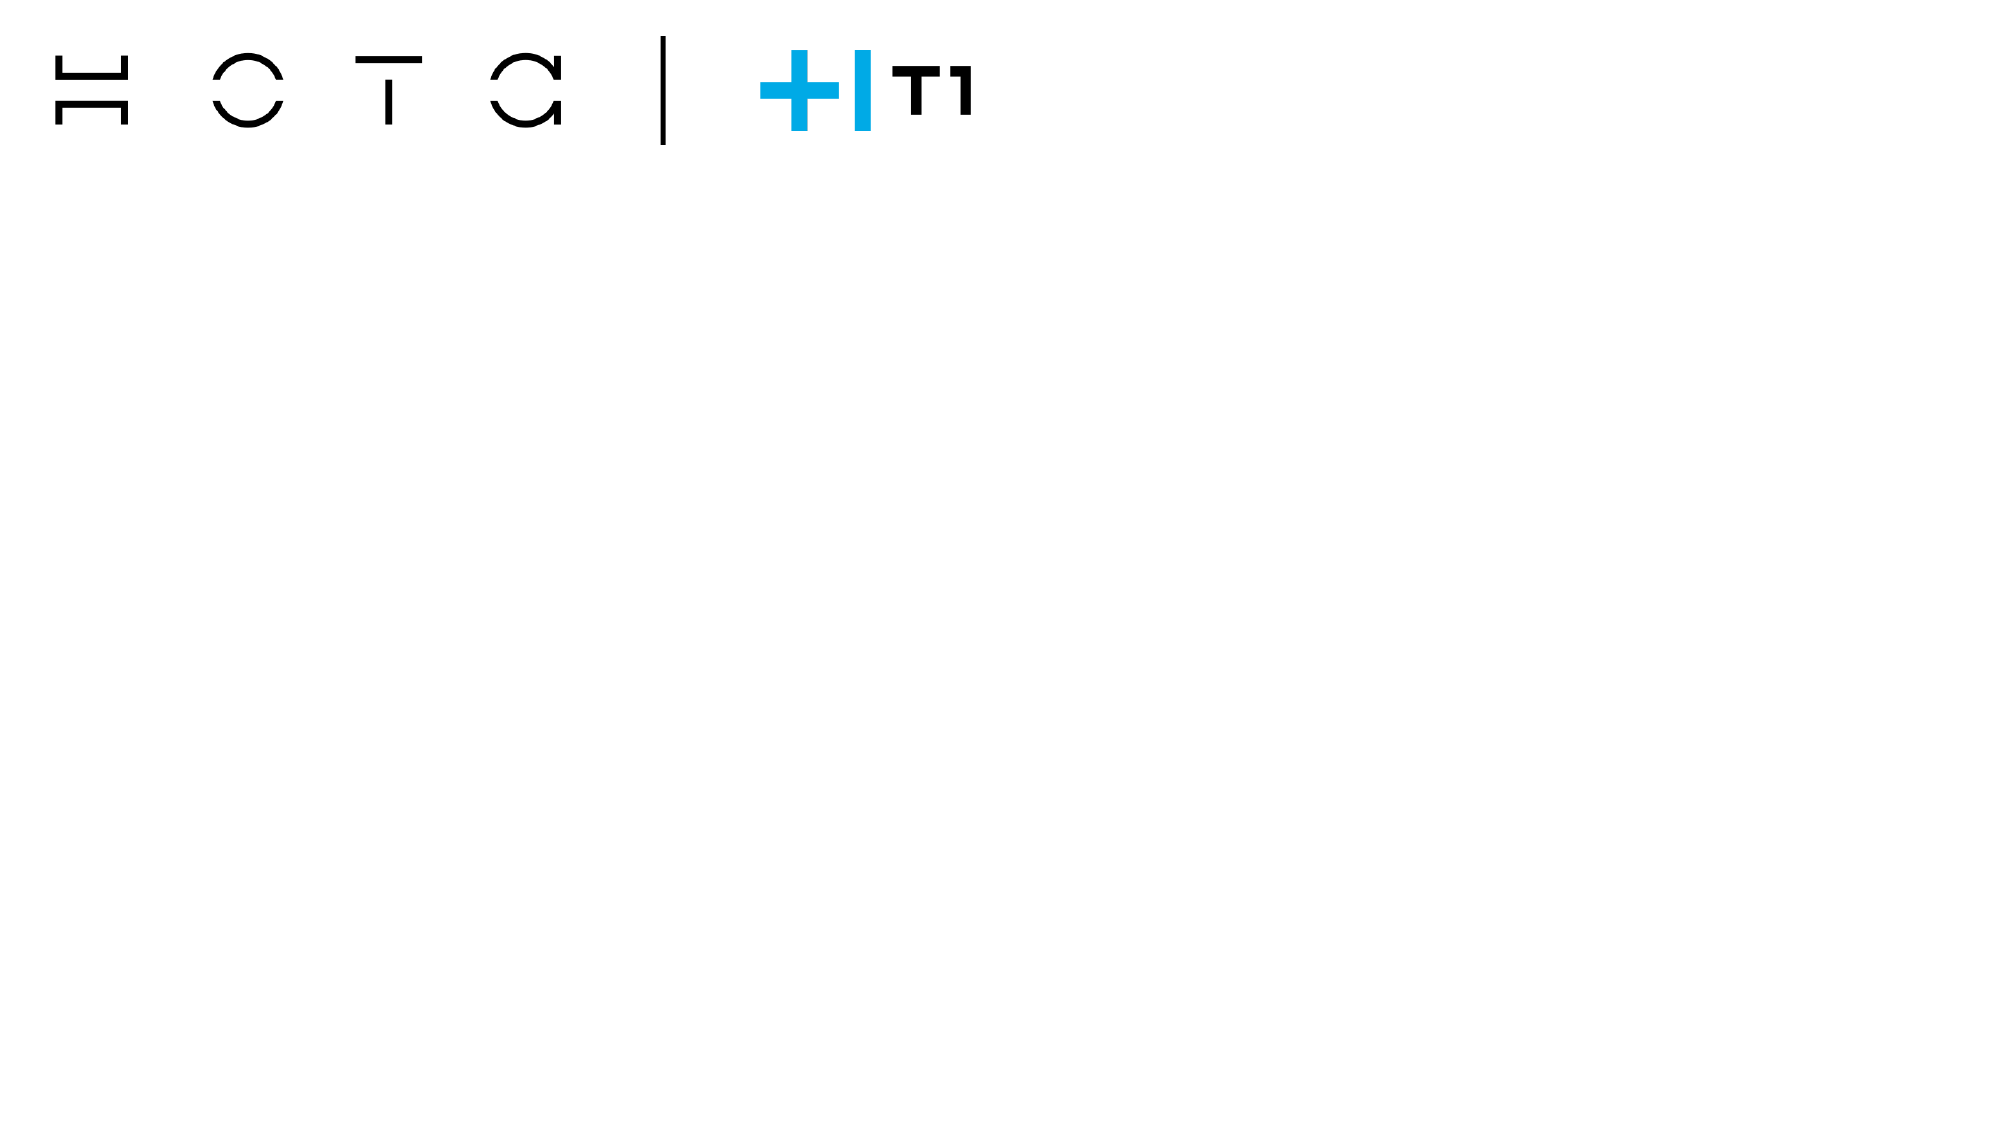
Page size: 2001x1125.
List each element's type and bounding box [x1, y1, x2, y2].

picture [55, 34, 971, 146]
